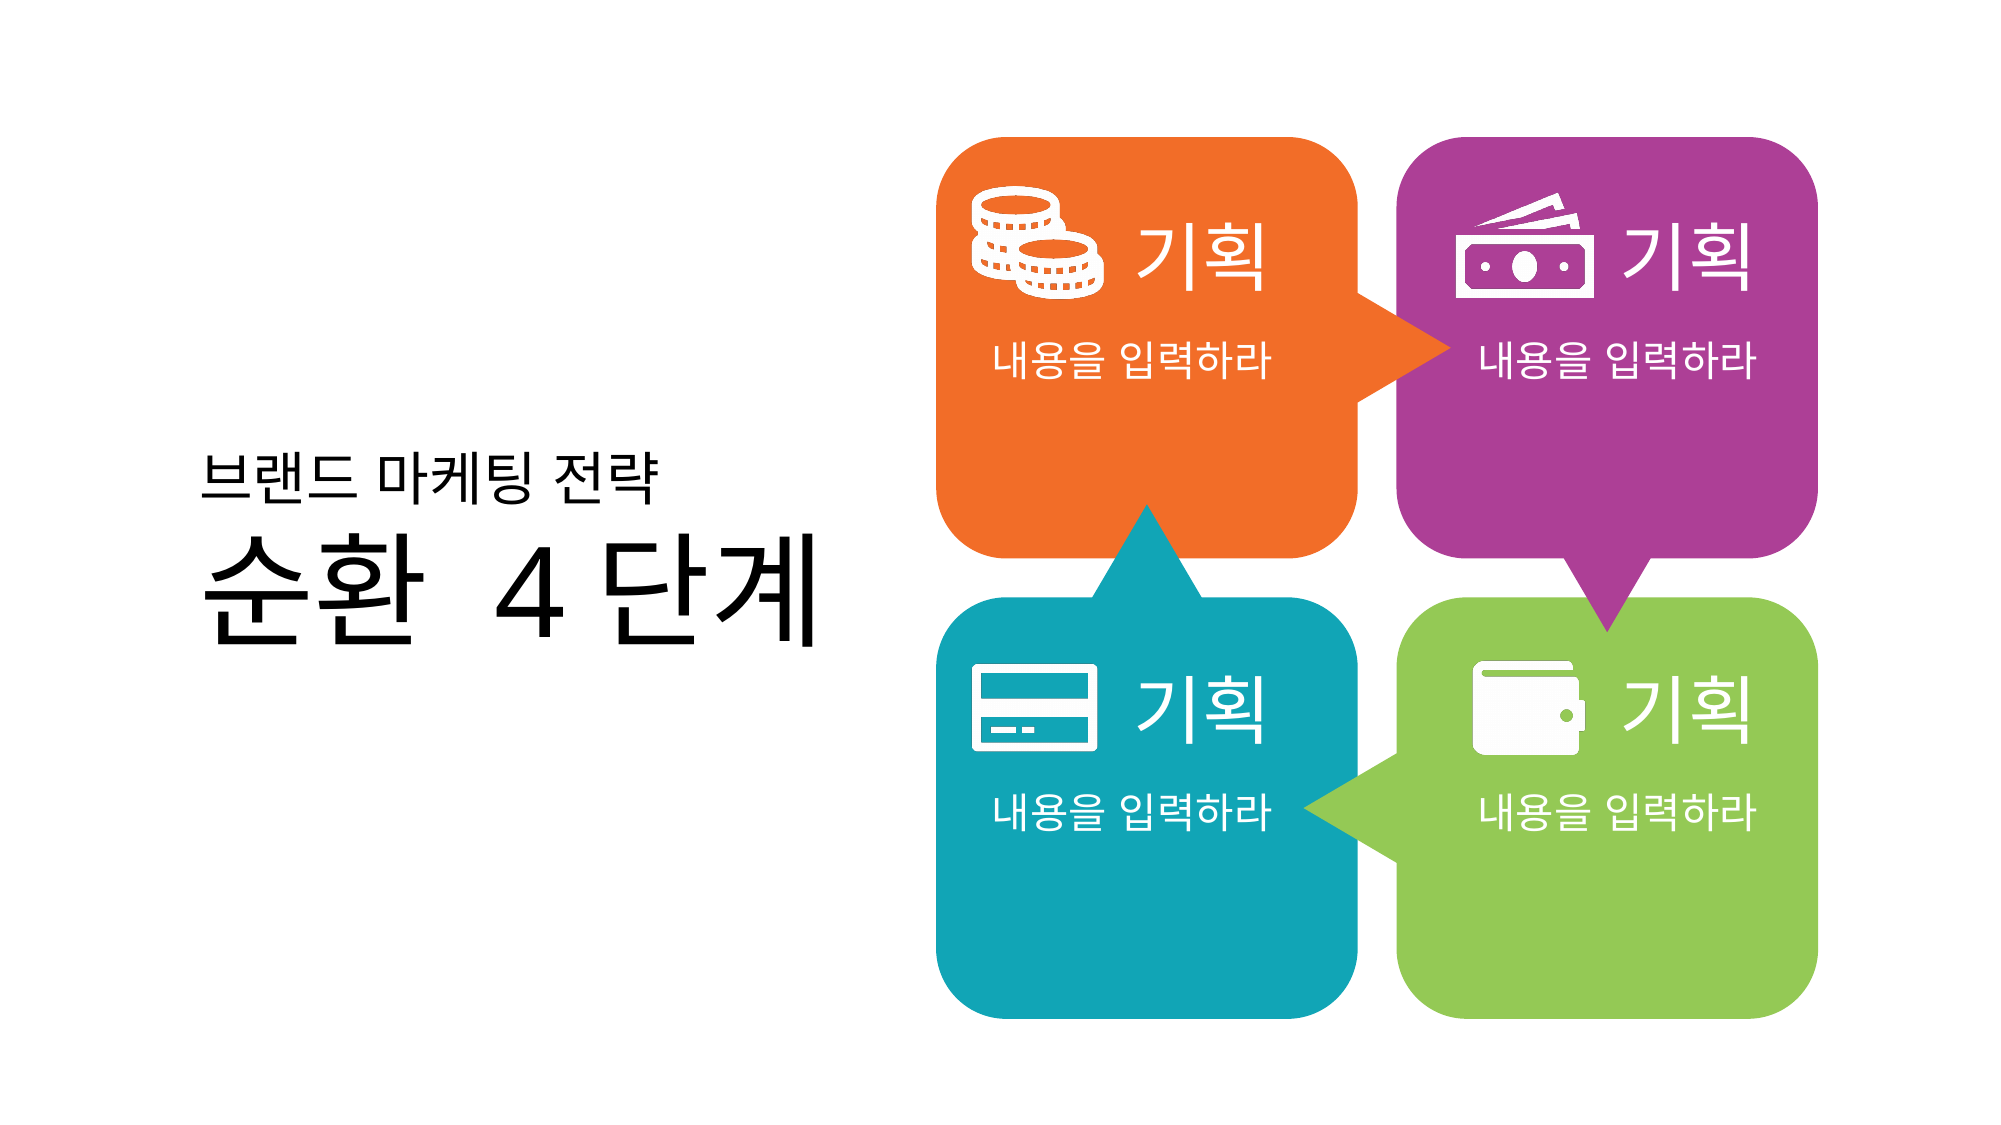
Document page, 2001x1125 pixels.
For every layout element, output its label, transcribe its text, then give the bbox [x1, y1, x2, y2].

text_box 기획 [1119, 655, 1287, 761]
text_box 내용을 입력하라 [1462, 327, 1774, 392]
text_box 내용을 입력하라 [976, 327, 1288, 392]
text_box [935, 135, 1453, 560]
picture [959, 632, 1110, 783]
text_box 기획 [1604, 203, 1773, 309]
text_box 내용을 입력하라 [1462, 779, 1774, 845]
text_box 기획 [1119, 203, 1287, 309]
text_box [935, 596, 1359, 1020]
text_box [1070, 502, 1236, 653]
text_box 내용을 입력하라 [976, 779, 1288, 845]
picture [1450, 632, 1601, 783]
picture [1449, 172, 1600, 323]
text_box 브랜드 마케팅 전략 순환 4단계 [184, 435, 841, 670]
text_box 기획 [1604, 655, 1773, 761]
picture [959, 167, 1110, 318]
text_box [1301, 596, 1820, 1020]
text_box [1395, 135, 1819, 635]
